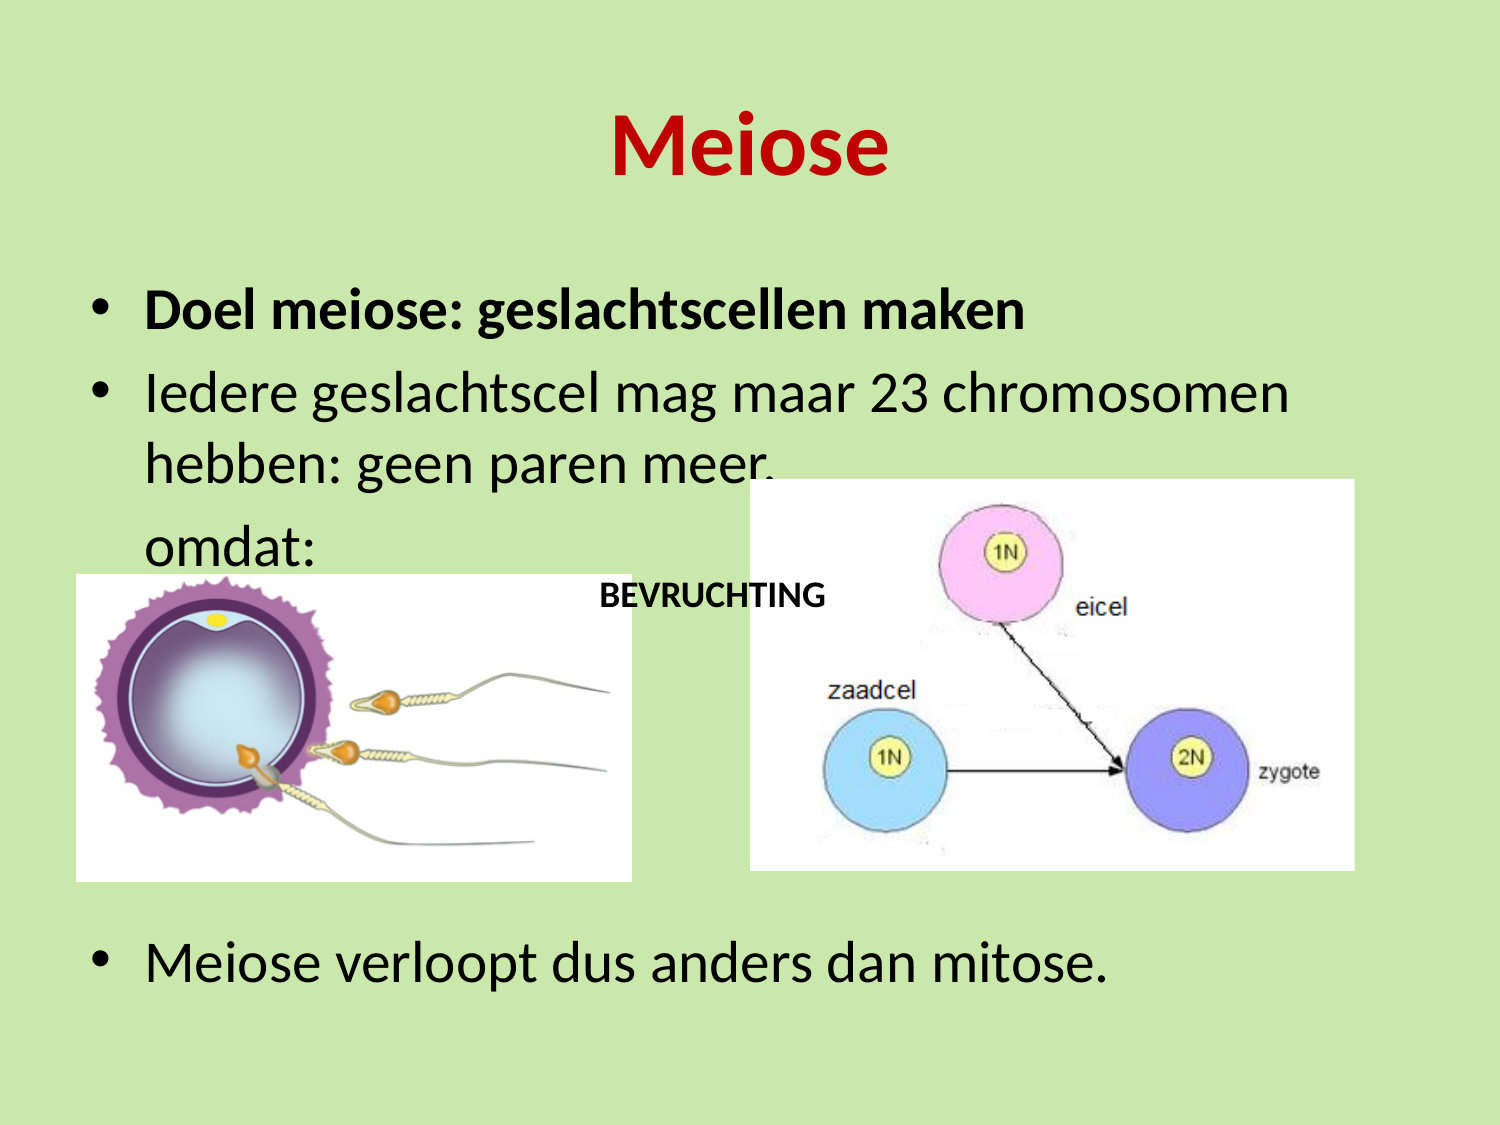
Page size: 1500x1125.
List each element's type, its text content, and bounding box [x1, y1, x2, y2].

list Doel meiose: geslachtscellen maken Iedere geslachtscel mag maar 23 chromosomen hebben: geen paren meer. omdat: Meiose verloopt dus anders dan mitose. [75, 262, 1425, 1005]
title Meiose [75, 45, 1425, 233]
picture [76, 574, 633, 882]
picture [749, 479, 1355, 872]
text_box BEVRUCHTING [584, 562, 744, 623]
